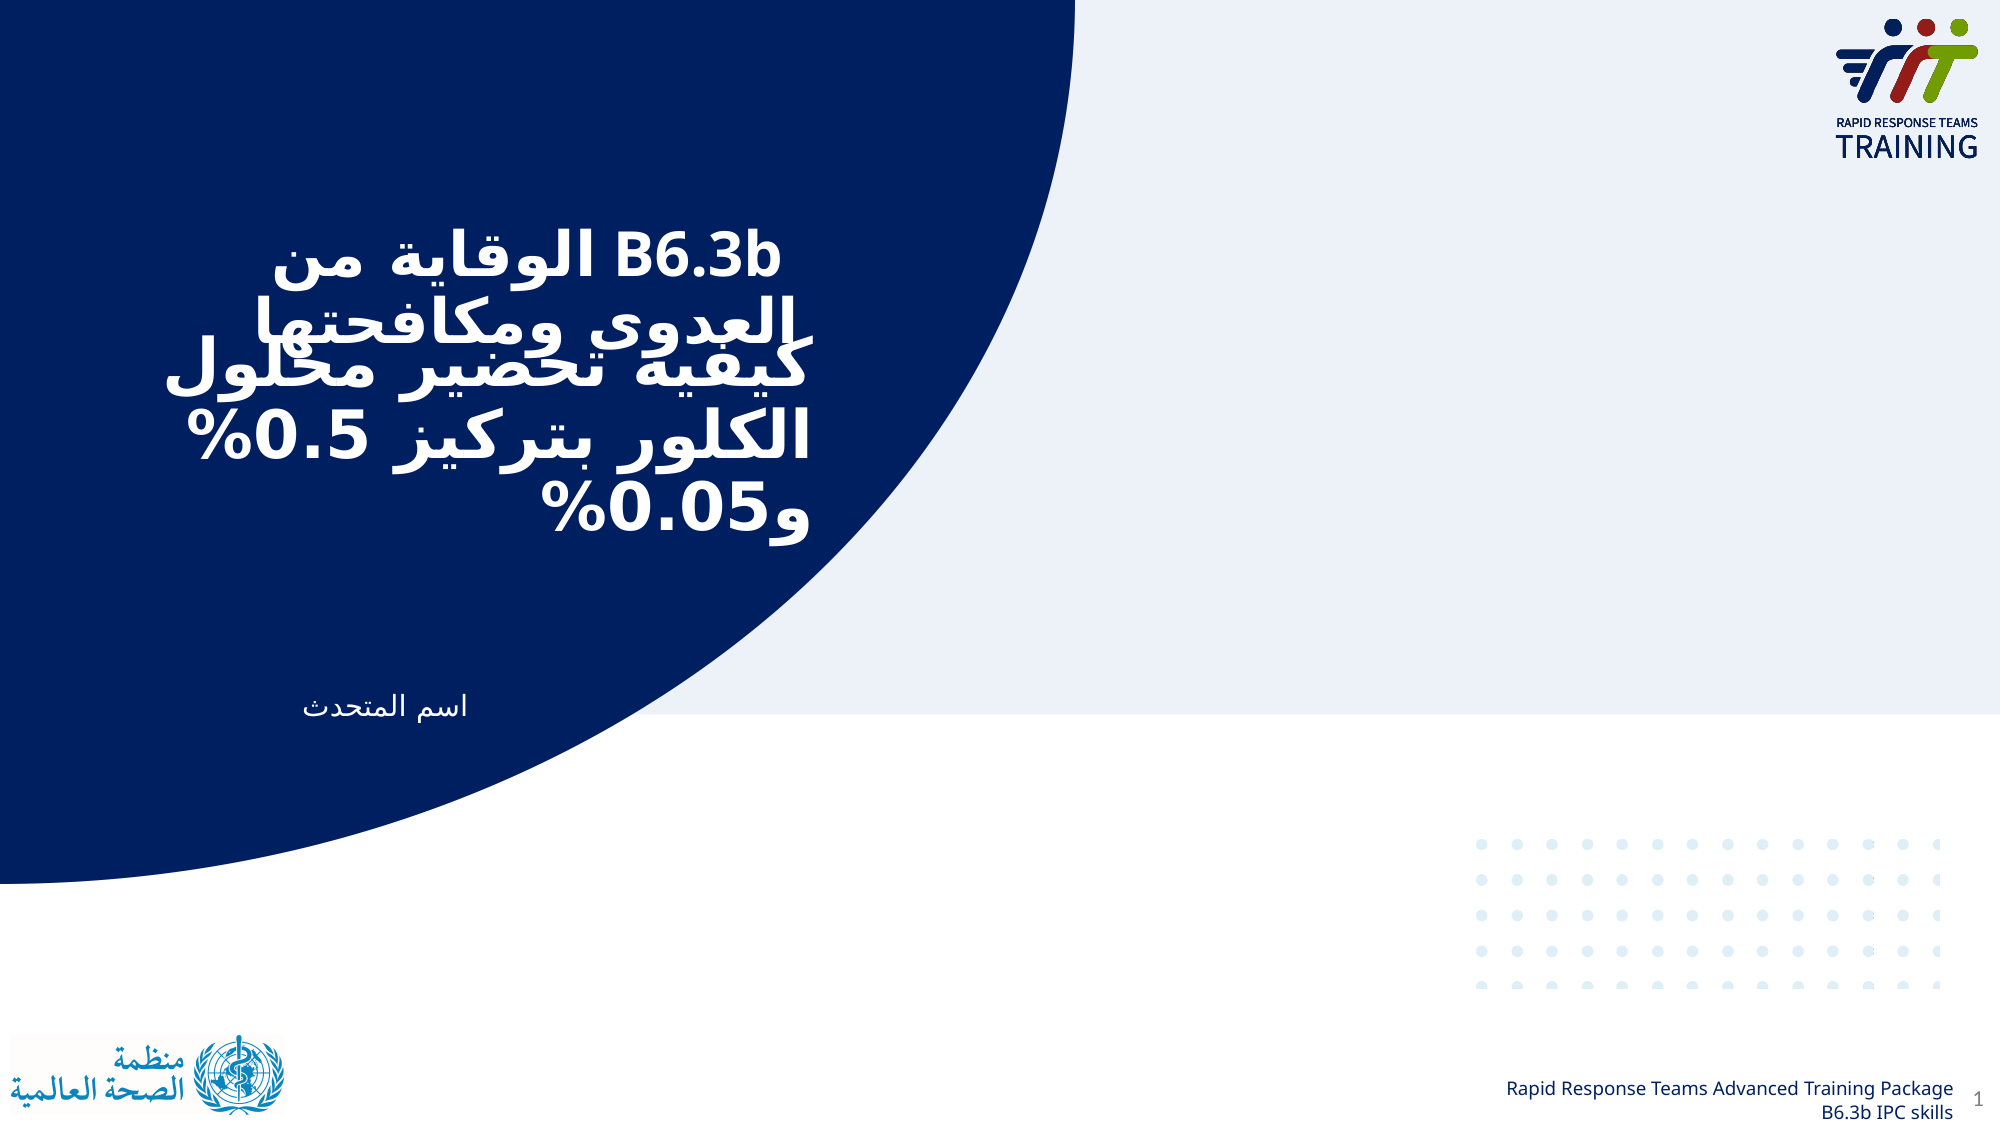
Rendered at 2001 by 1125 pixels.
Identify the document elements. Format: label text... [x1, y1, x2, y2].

picture [241, 1050, 247, 1059]
text_box اسم المتحدث [93, 680, 476, 730]
picture [0, 0, 1075, 884]
title كيفية تحضير محلول الكلور بتركيز 0.5% و0.05% [84, 341, 822, 604]
picture [11, 1035, 284, 1115]
picture [1476, 839, 1940, 989]
text_box B6.3b الوقاية من العدوى ومكافحتها [84, 213, 807, 366]
picture [1835, 19, 1978, 167]
